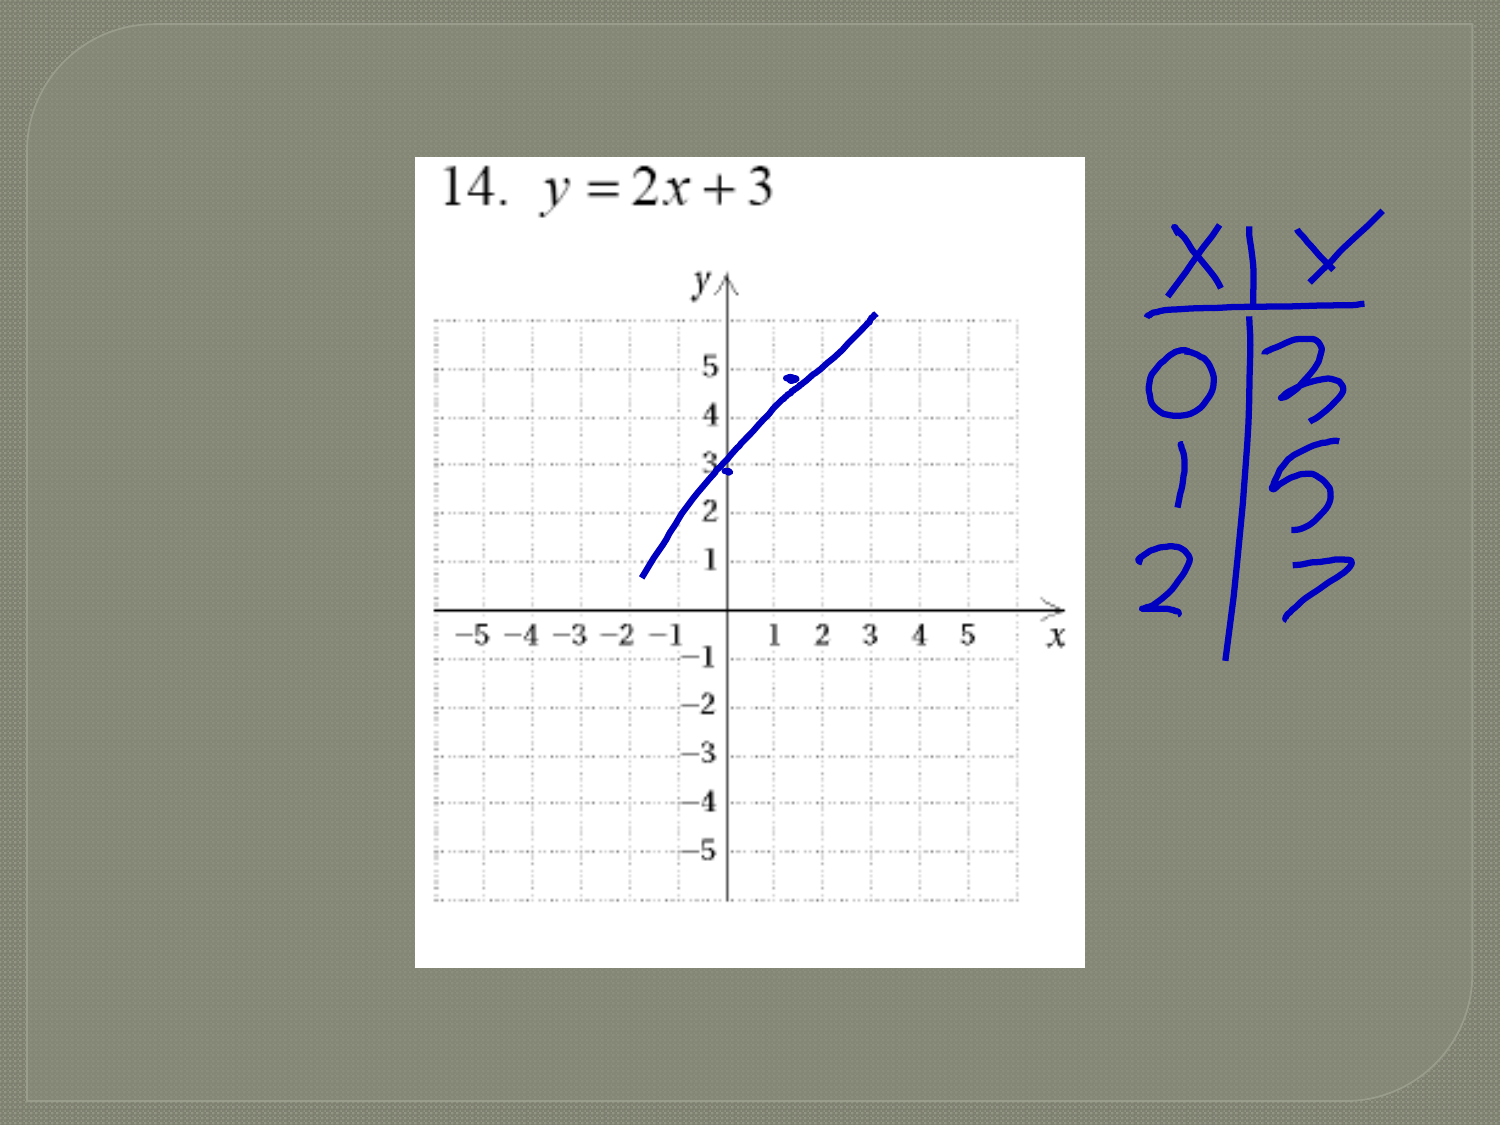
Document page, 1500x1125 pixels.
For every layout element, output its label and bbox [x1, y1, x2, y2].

text_box [1173, 226, 1197, 256]
text_box [1145, 302, 1365, 319]
text_box [1147, 349, 1215, 417]
text_box [1284, 558, 1353, 621]
text_box [1328, 210, 1384, 264]
text_box [1224, 316, 1252, 661]
text_box [1296, 228, 1335, 271]
picture [415, 157, 1085, 968]
text_box [1176, 443, 1186, 508]
text_box [1263, 338, 1344, 423]
text_box [1248, 226, 1255, 305]
text_box [1197, 256, 1222, 289]
text_box [1167, 224, 1221, 298]
text_box [1271, 439, 1340, 531]
text_box [1137, 545, 1191, 616]
